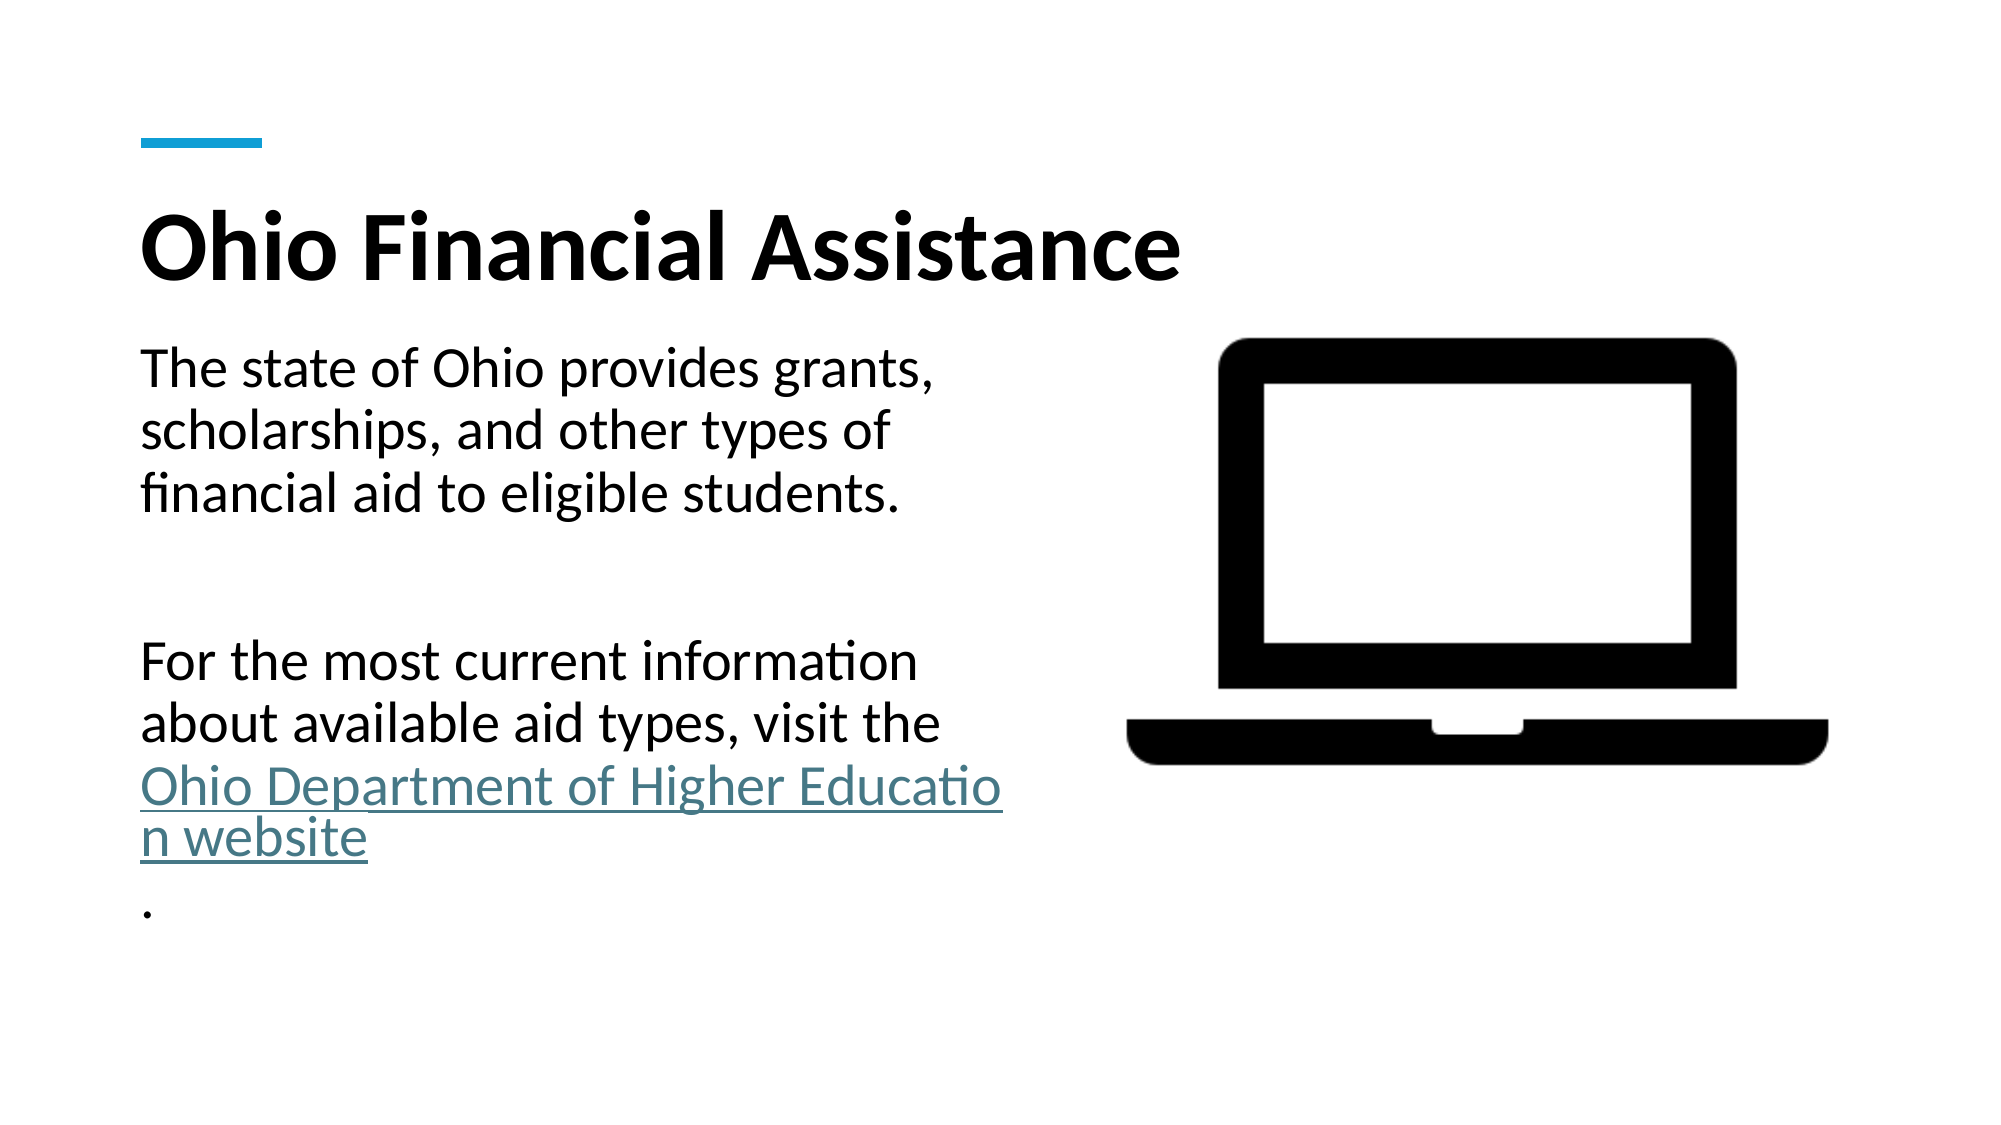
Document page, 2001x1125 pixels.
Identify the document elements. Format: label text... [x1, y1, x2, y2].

title Ohio Financial Assistance [124, 186, 1112, 330]
picture [1112, 186, 1845, 919]
list The state of Ohio provides grants, scholarships, and other types of financial aid to eligible students. For the most current information about available aid types, visit the Ohio Department of Higher Education website. [124, 329, 1029, 1125]
